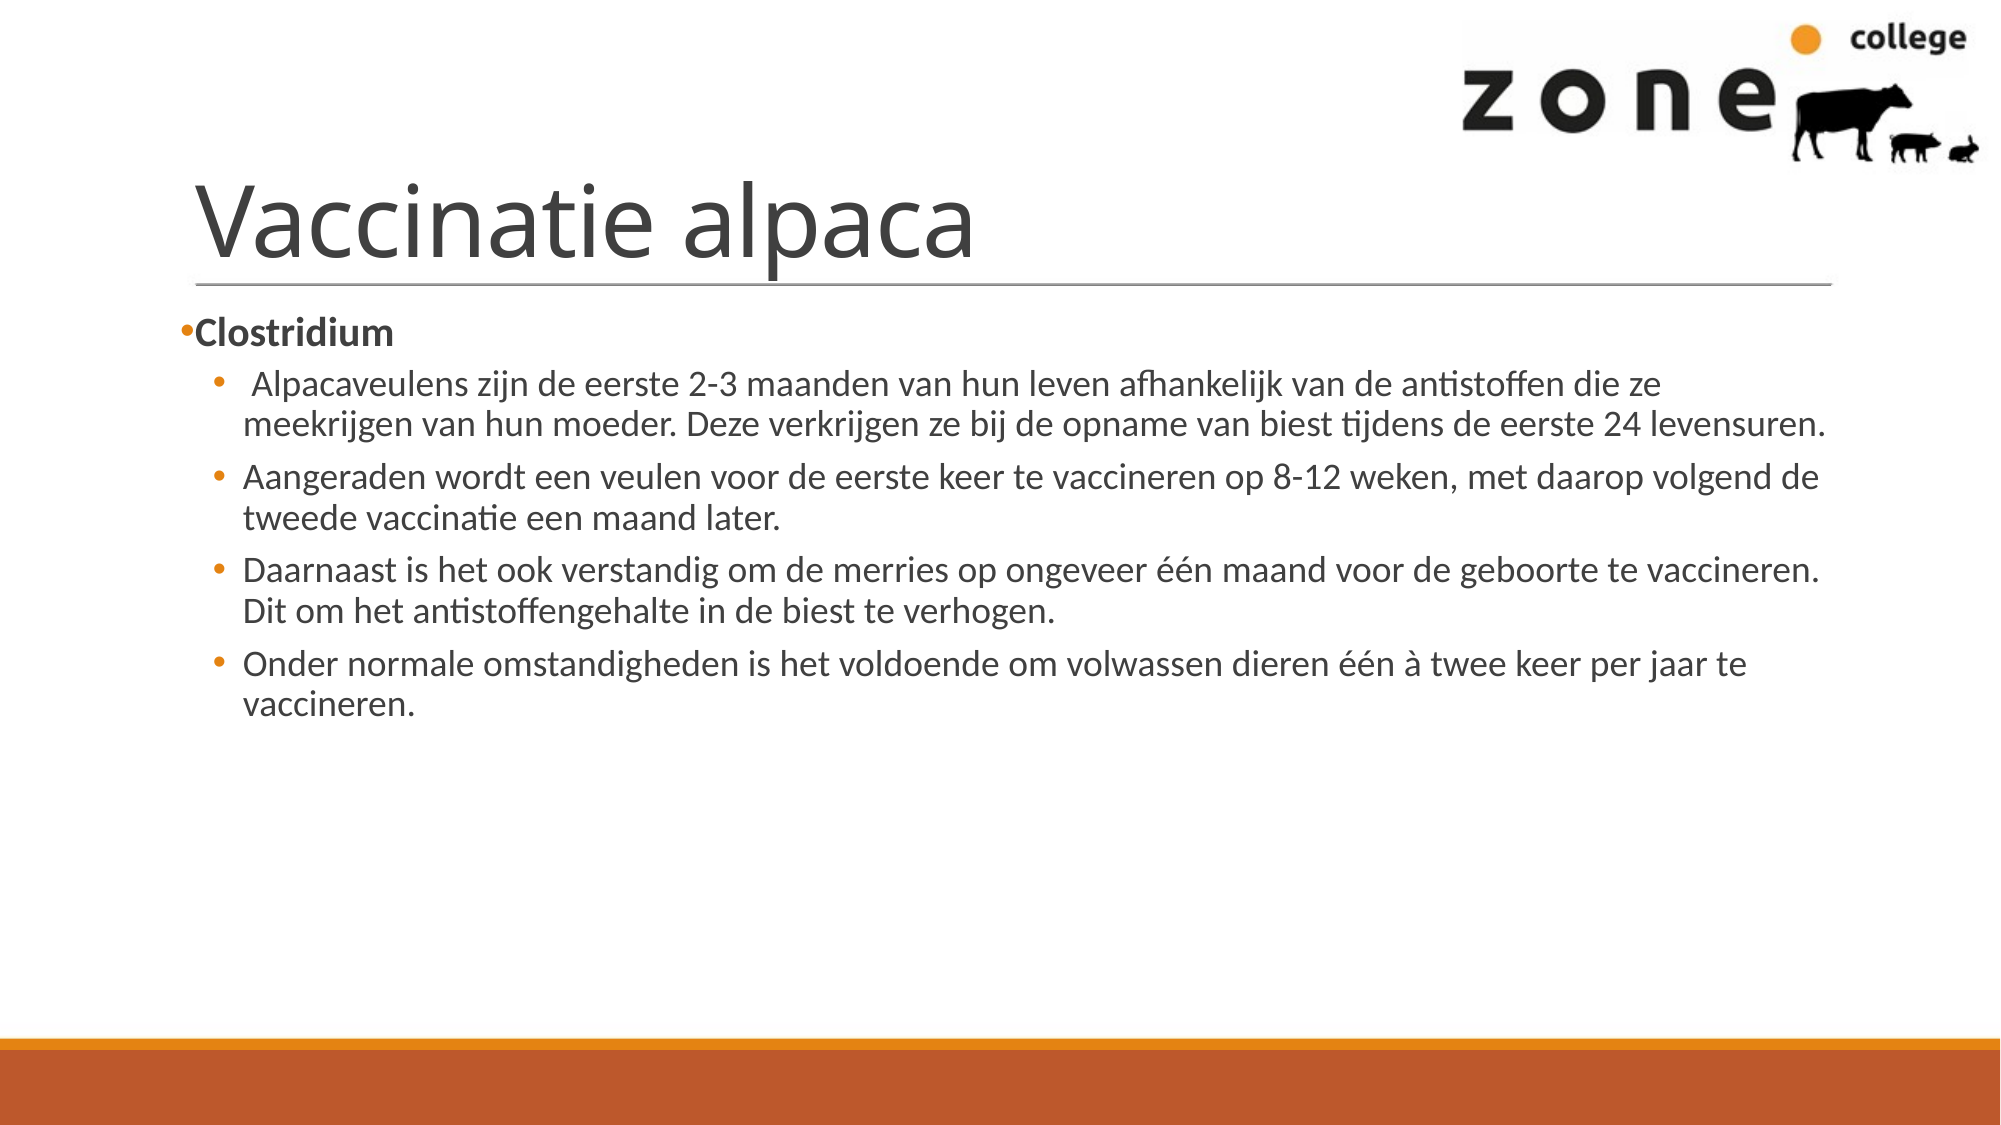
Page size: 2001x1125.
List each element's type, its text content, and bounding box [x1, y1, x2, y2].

picture [0, 0, 2001, 1125]
title Vaccinatie alpaca [180, 47, 1830, 285]
list Clostridium Alpacaveulens zijn de eerste 2-3 maanden van hun leven afhankelijk van de antistoffen die ze meekrijgen van hun moeder. Deze verkrijgen ze bij de opname van biest tijdens de eerste 24 levensuren. Aangeraden wordt een veulen voor de eerste keer te vaccineren op 8-12 weken, met daarop volgend de tweede vaccinatie een maand later. Daarnaast is het ook verstandig om de merries op ongeveer één maand voor de geboorte te vaccineren. Dit om het antistoffengehalte in de biest te verhogen. Onder normale omstandigheden is het voldoende om volwassen dieren één à twee keer per jaar te vaccineren. [180, 302, 1830, 963]
